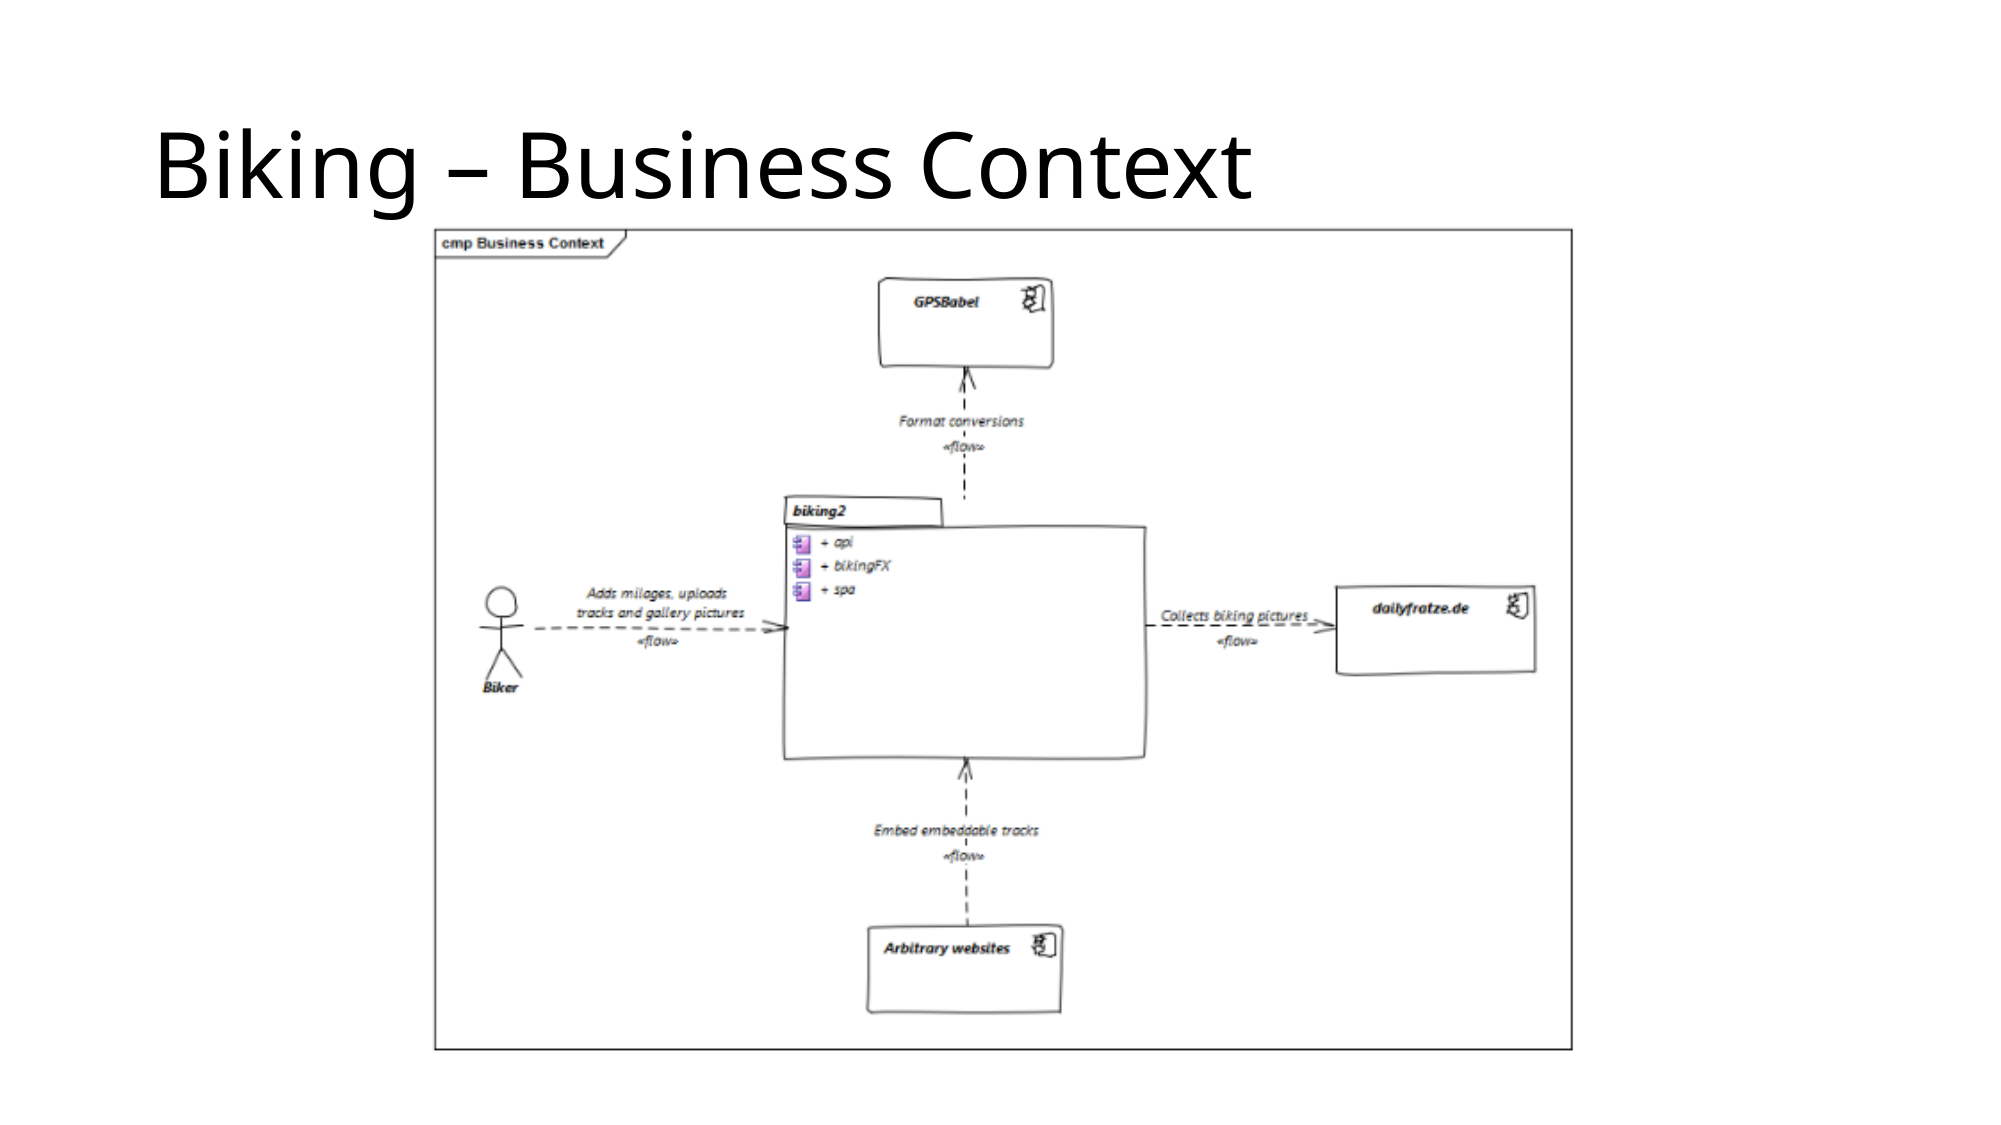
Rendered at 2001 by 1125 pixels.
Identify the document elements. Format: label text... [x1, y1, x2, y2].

title Biking – Business Context [137, 59, 1863, 278]
picture [417, 217, 1582, 1066]
